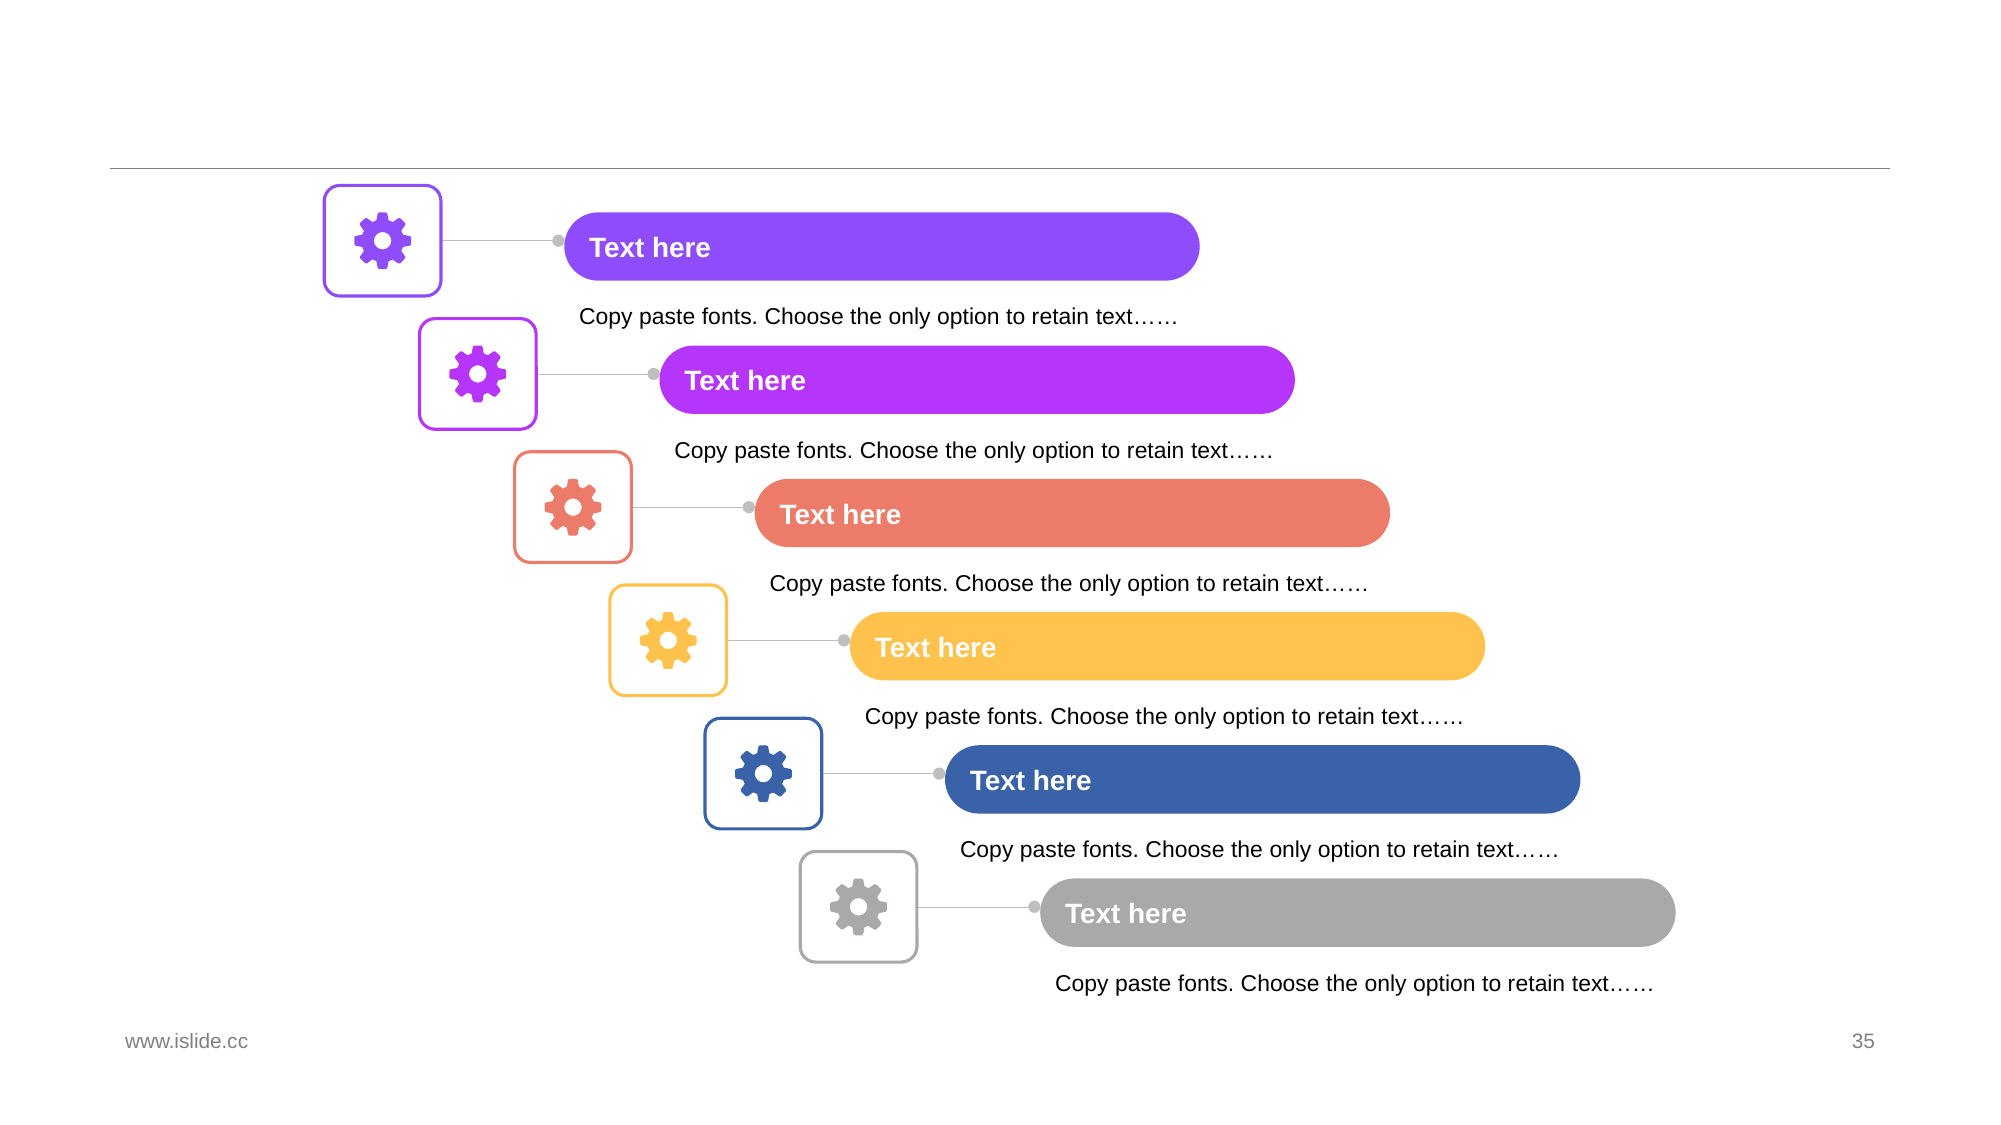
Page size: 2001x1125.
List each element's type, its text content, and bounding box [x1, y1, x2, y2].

footer www.islide.cc [109, 1023, 790, 1058]
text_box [324, 185, 1676, 1009]
slide_number 35 [1412, 1023, 1890, 1058]
